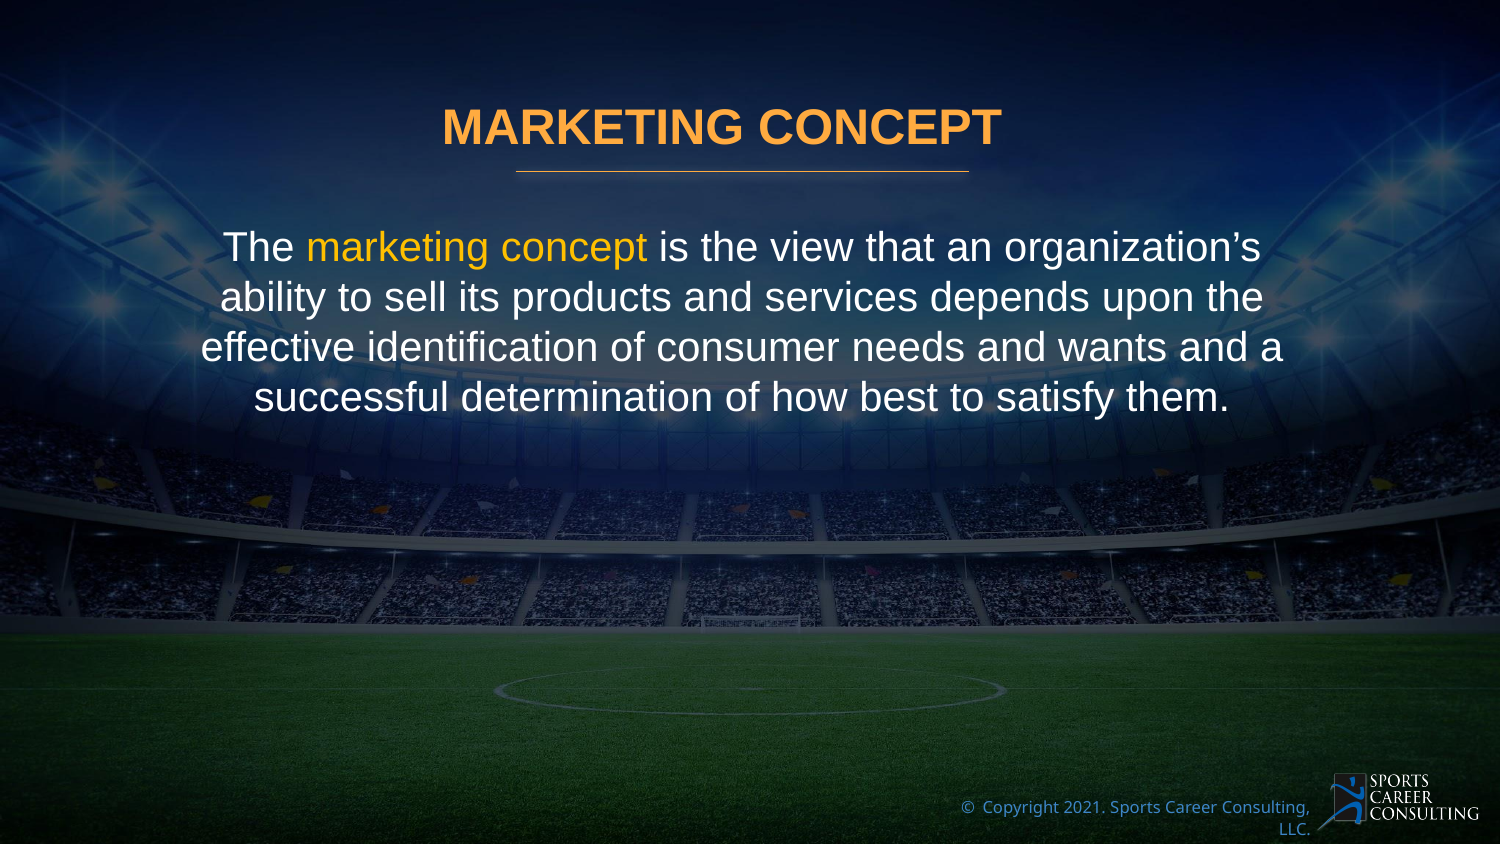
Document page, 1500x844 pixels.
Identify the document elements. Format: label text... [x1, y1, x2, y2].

text_box © Copyright 2021. Sports Career Consulting, LLC. [914, 769, 1326, 844]
picture [0, 0, 1500, 844]
list The marketing concept is the view that an organization’s ability to sell its products and services depends upon the effective identification of consumer needs and wants and a successful determination of how best to satisfy them. [153, 204, 1331, 703]
title MARKETING CONCEPT [251, 79, 1193, 171]
